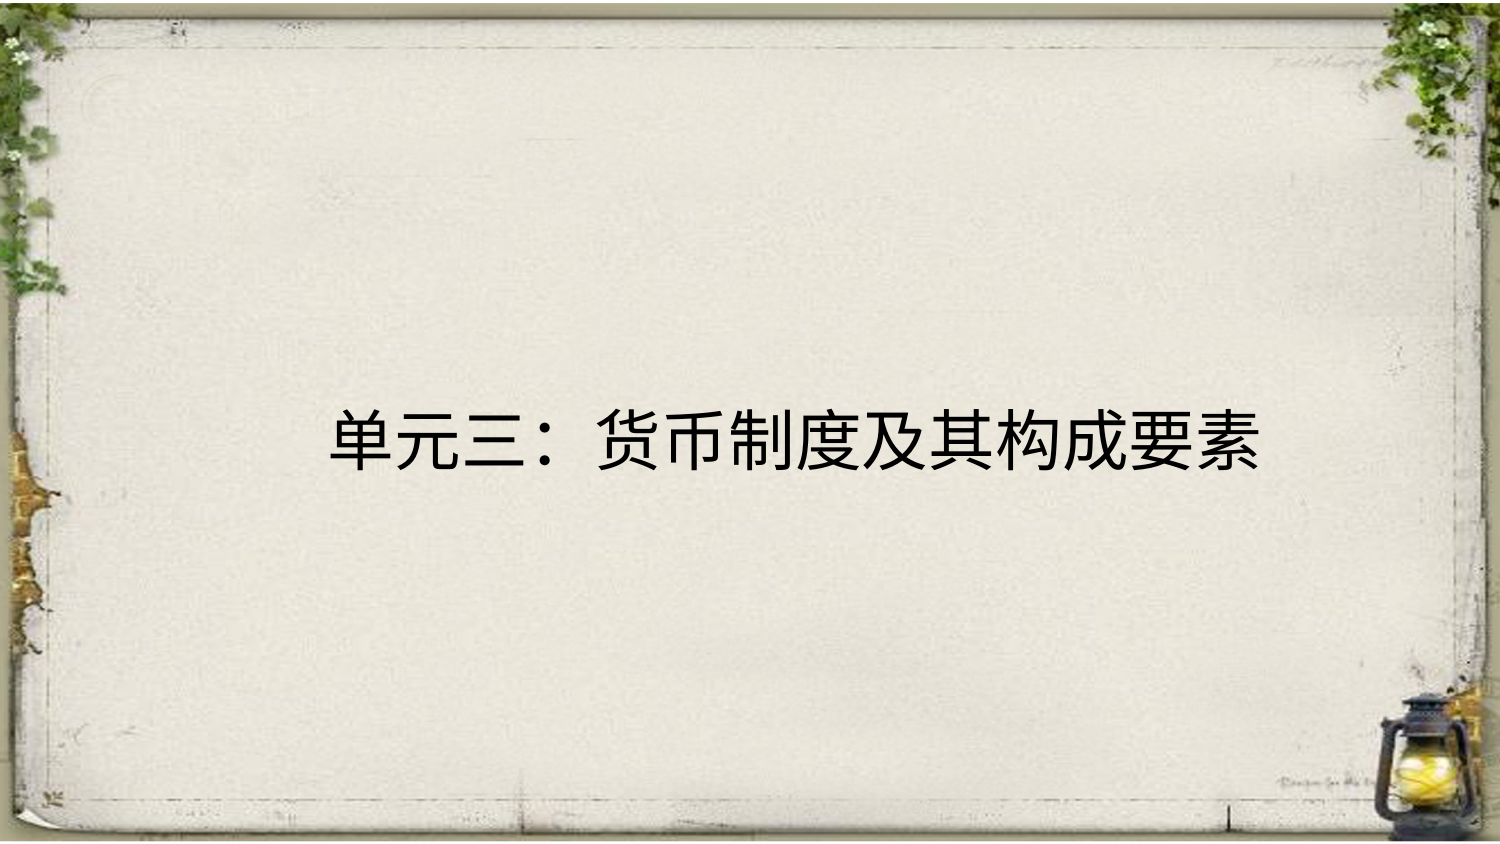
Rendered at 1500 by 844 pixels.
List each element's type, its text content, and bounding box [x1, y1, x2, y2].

title 单元三：货币制度及其构成要素 [312, 0, 1500, 487]
picture [0, 0, 1500, 844]
